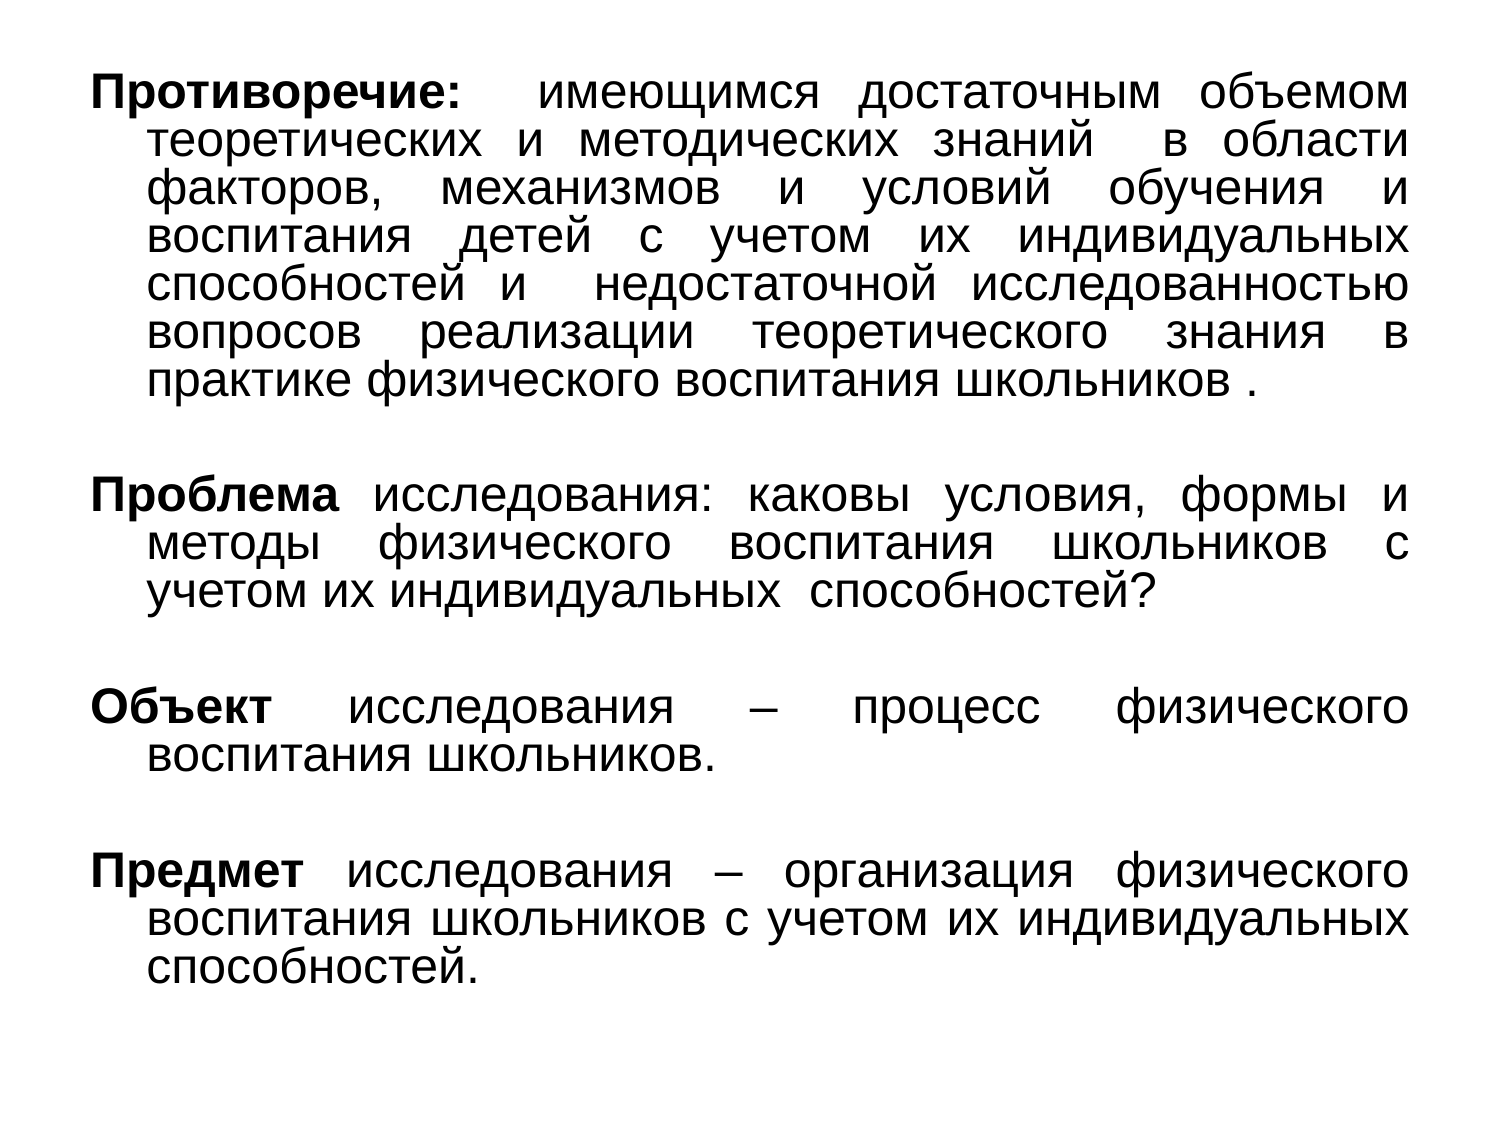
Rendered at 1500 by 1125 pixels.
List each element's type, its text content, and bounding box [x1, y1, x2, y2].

list Противоречие: имеющимся достаточным объемом теоретических и методических знаний в области факторов, механизмов и условий обучения и воспитания детей с учетом их индивидуальных способностей и недостаточной исследованностью вопросов реализации теоретического знания в практике физического воспитания школьников . Проблема исследования: каковы условия, формы и методы физического воспитания школьников с учетом их индивидуальных способностей? Объект исследования – процесс физического воспитания школьников. Предмет исследования – организация физического воспитания школьников с учетом их индивидуальных способностей. [74, 62, 1426, 1076]
